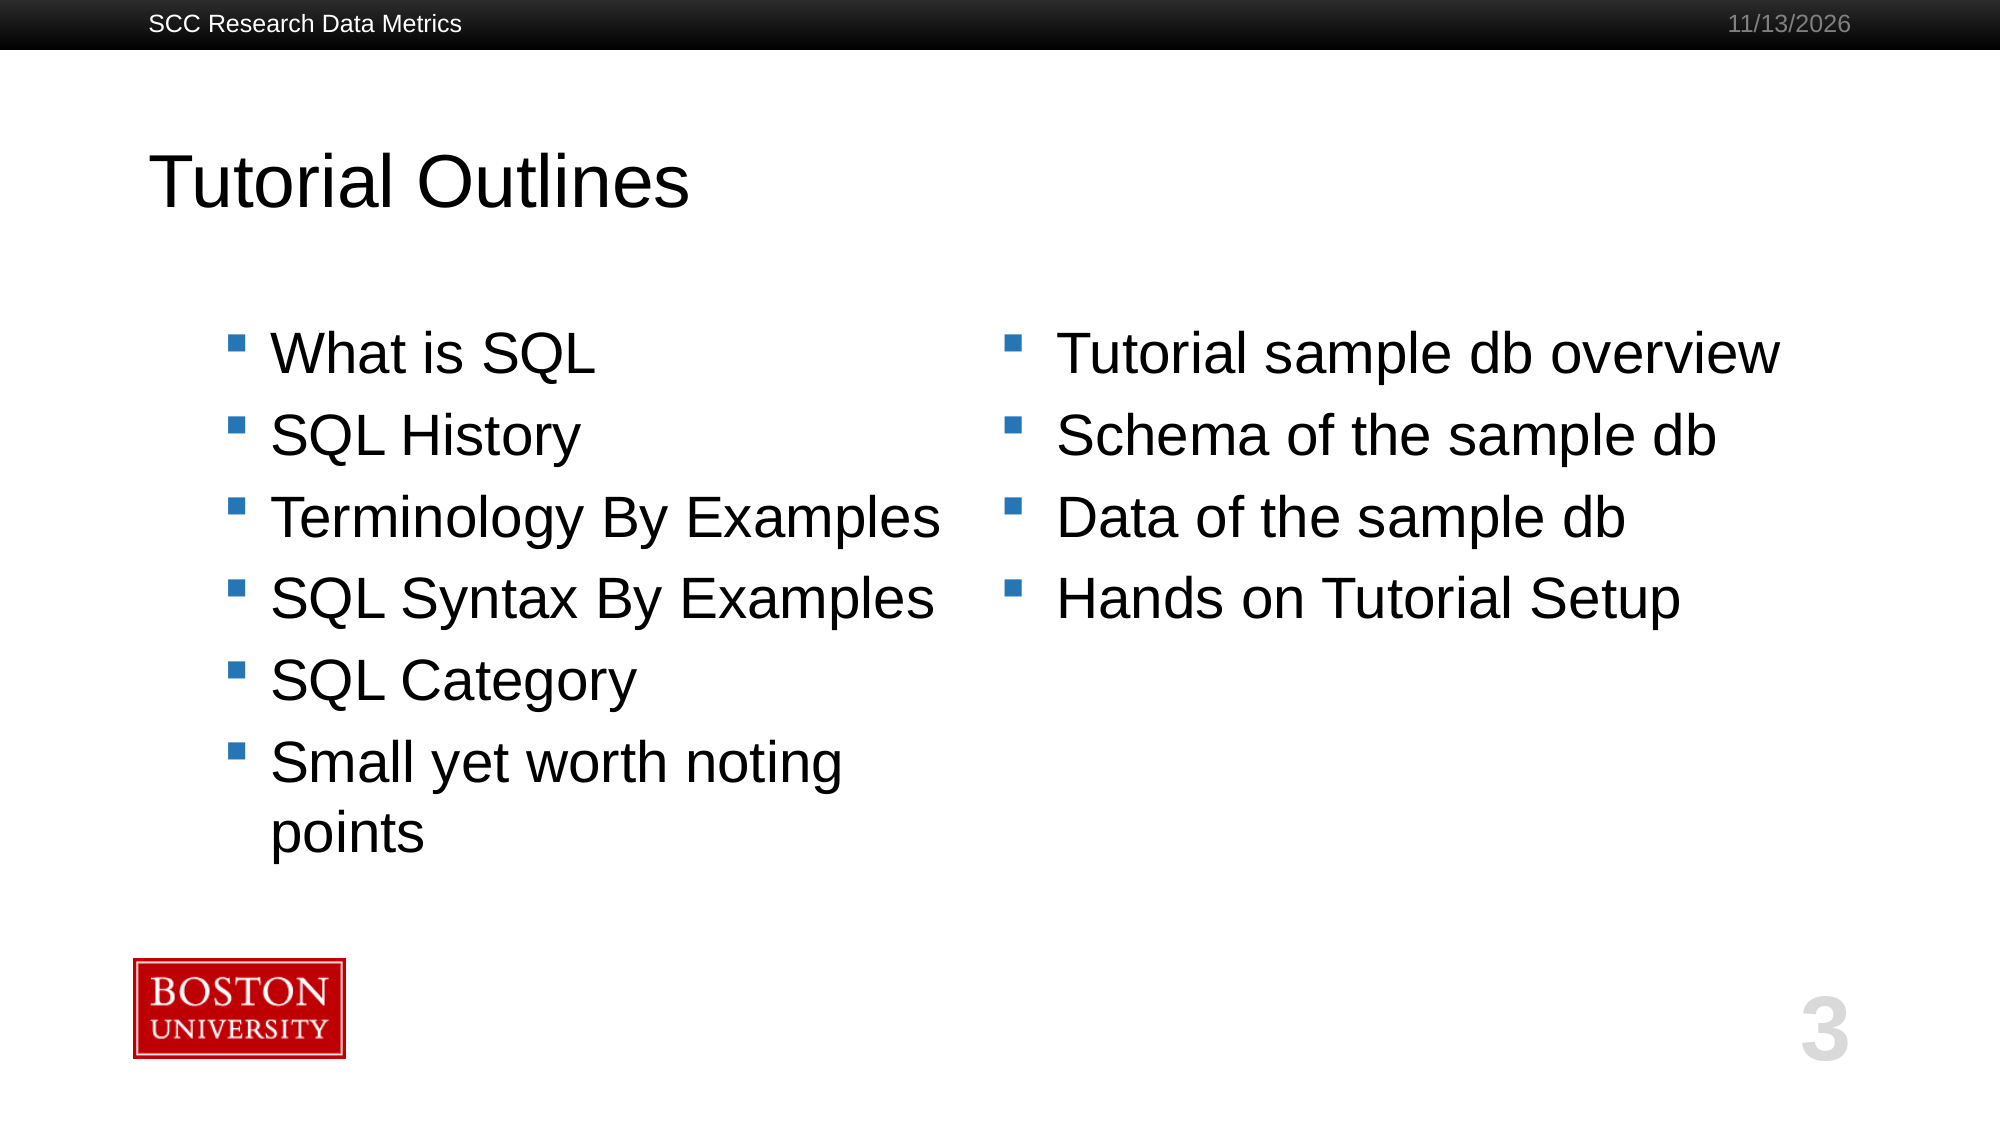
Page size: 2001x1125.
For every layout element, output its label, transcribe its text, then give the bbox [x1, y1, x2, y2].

slide_number 3 [1549, 968, 1867, 1082]
list What is SQL SQL History Terminology By Examples SQL Syntax By Examples SQL Category Small yet worth noting points Tutorial sample db overview Schema of the sample db Data of the sample db Hands on Tutorial Setup [133, 308, 1867, 946]
picture [133, 958, 346, 1059]
footer SCC Research Data Metrics [133, 0, 1251, 51]
title Tutorial Outlines [133, 125, 1867, 238]
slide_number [1449, 0, 1867, 51]
